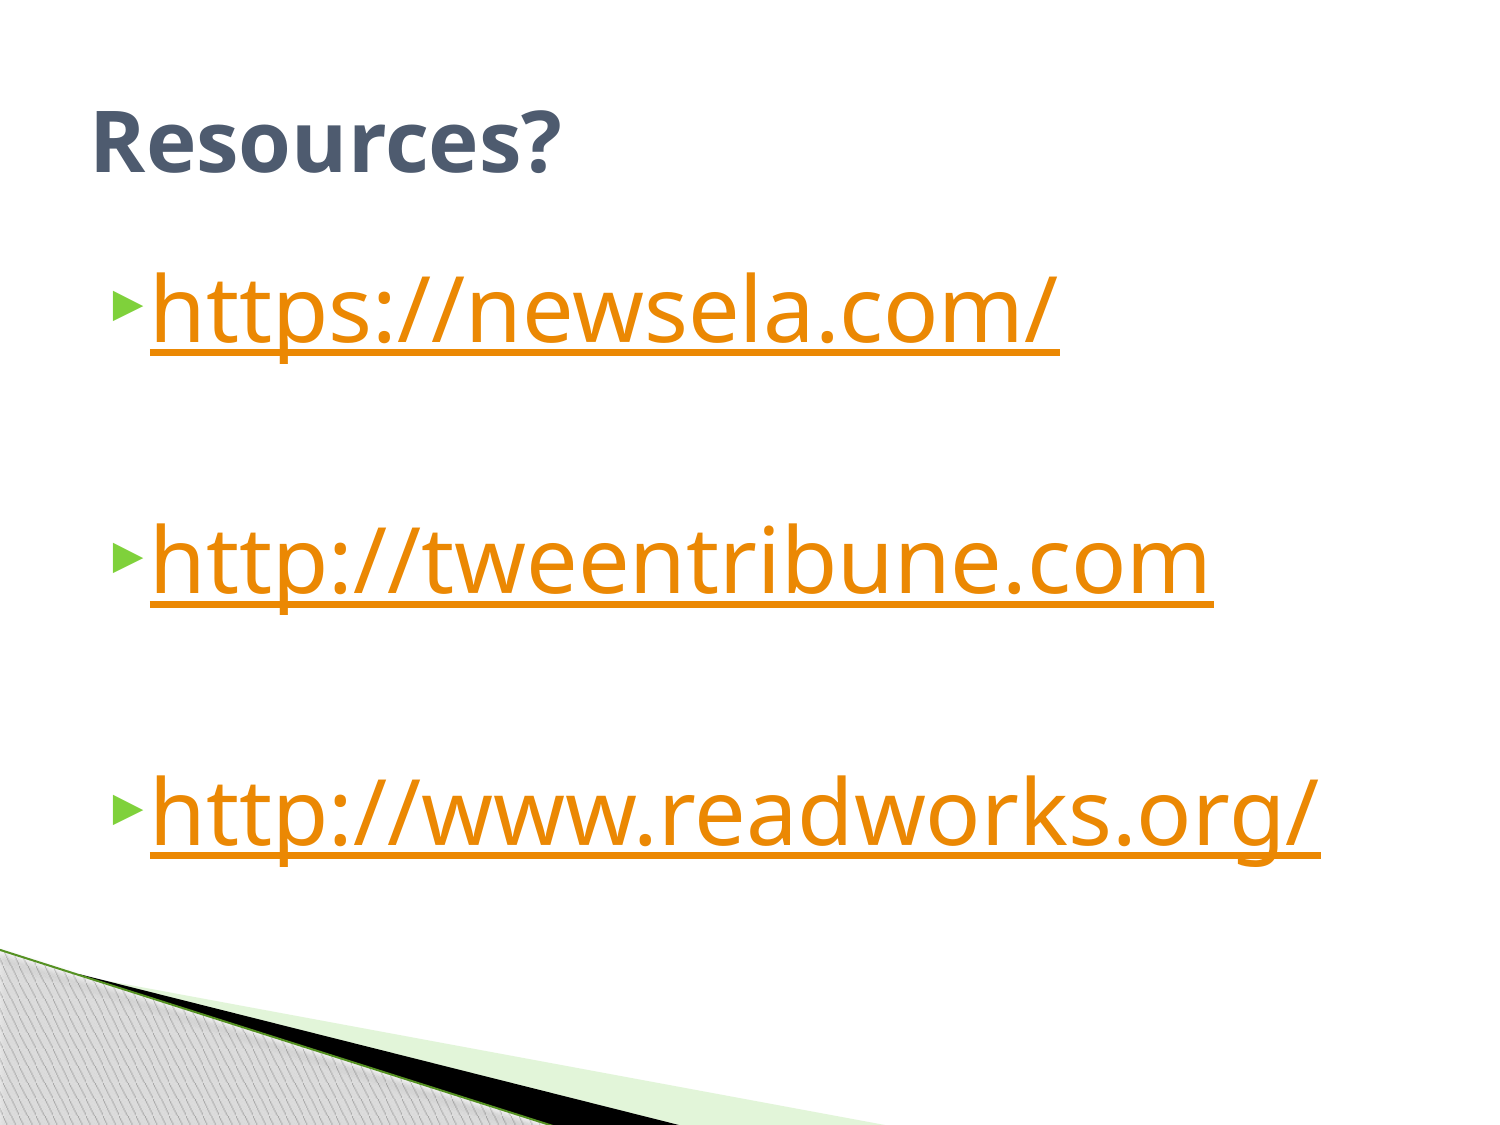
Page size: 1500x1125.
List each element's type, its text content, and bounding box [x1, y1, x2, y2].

title Resources? [75, 45, 1425, 233]
list https://newsela.com/ http://tweentribune.com http://www.readworks.org/ [75, 243, 1425, 986]
